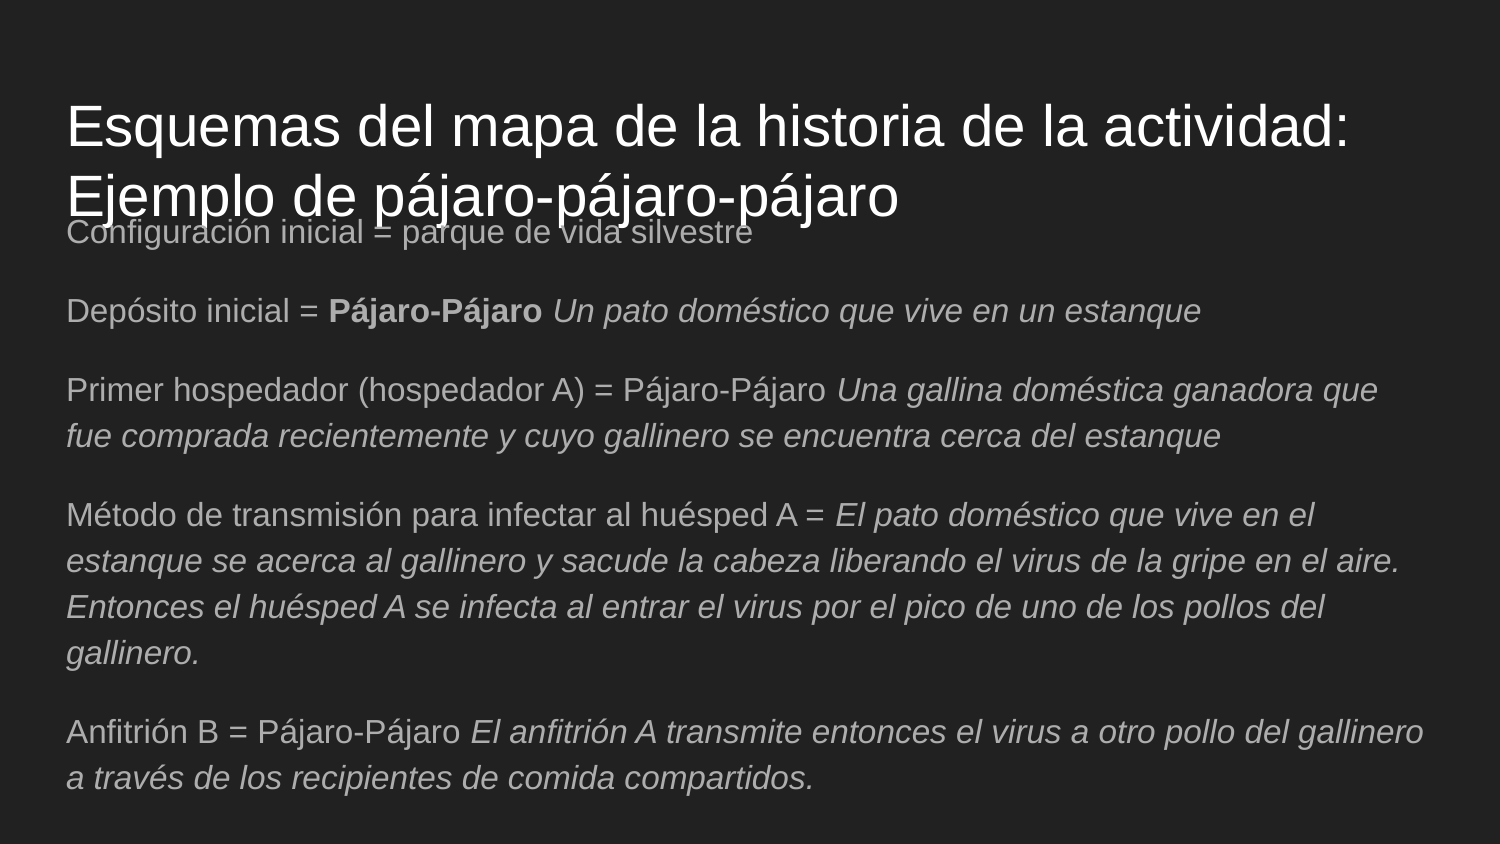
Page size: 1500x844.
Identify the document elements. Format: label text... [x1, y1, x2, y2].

title Esquemas del mapa de la historia de la actividad: Ejemplo de pájaro-pájaro-pájaro [51, 72, 1449, 167]
list Configuración inicial = parque de vida silvestre Depósito inicial = Pájaro-Pájaro Un pato doméstico que vive en un estanque Primer hospedador (hospedador A) = Pájaro-Pájaro Una gallina doméstica ganadora que fue comprada recientemente y cuyo gallinero se encuentra cerca del estanque Método de transmisión para infectar al huésped A = El pato doméstico que vive en el estanque se acerca al gallinero y sacude la cabeza liberando el virus de la gripe en el aire. Entonces el huésped A se infecta al entrar el virus por el pico de uno de los pollos del gallinero. Anfitrión B = Pájaro-Pájaro El anfitrión A transmite entonces el virus a otro pollo del gallinero a través de los recipientes de comida compartidos. [51, 189, 1449, 750]
